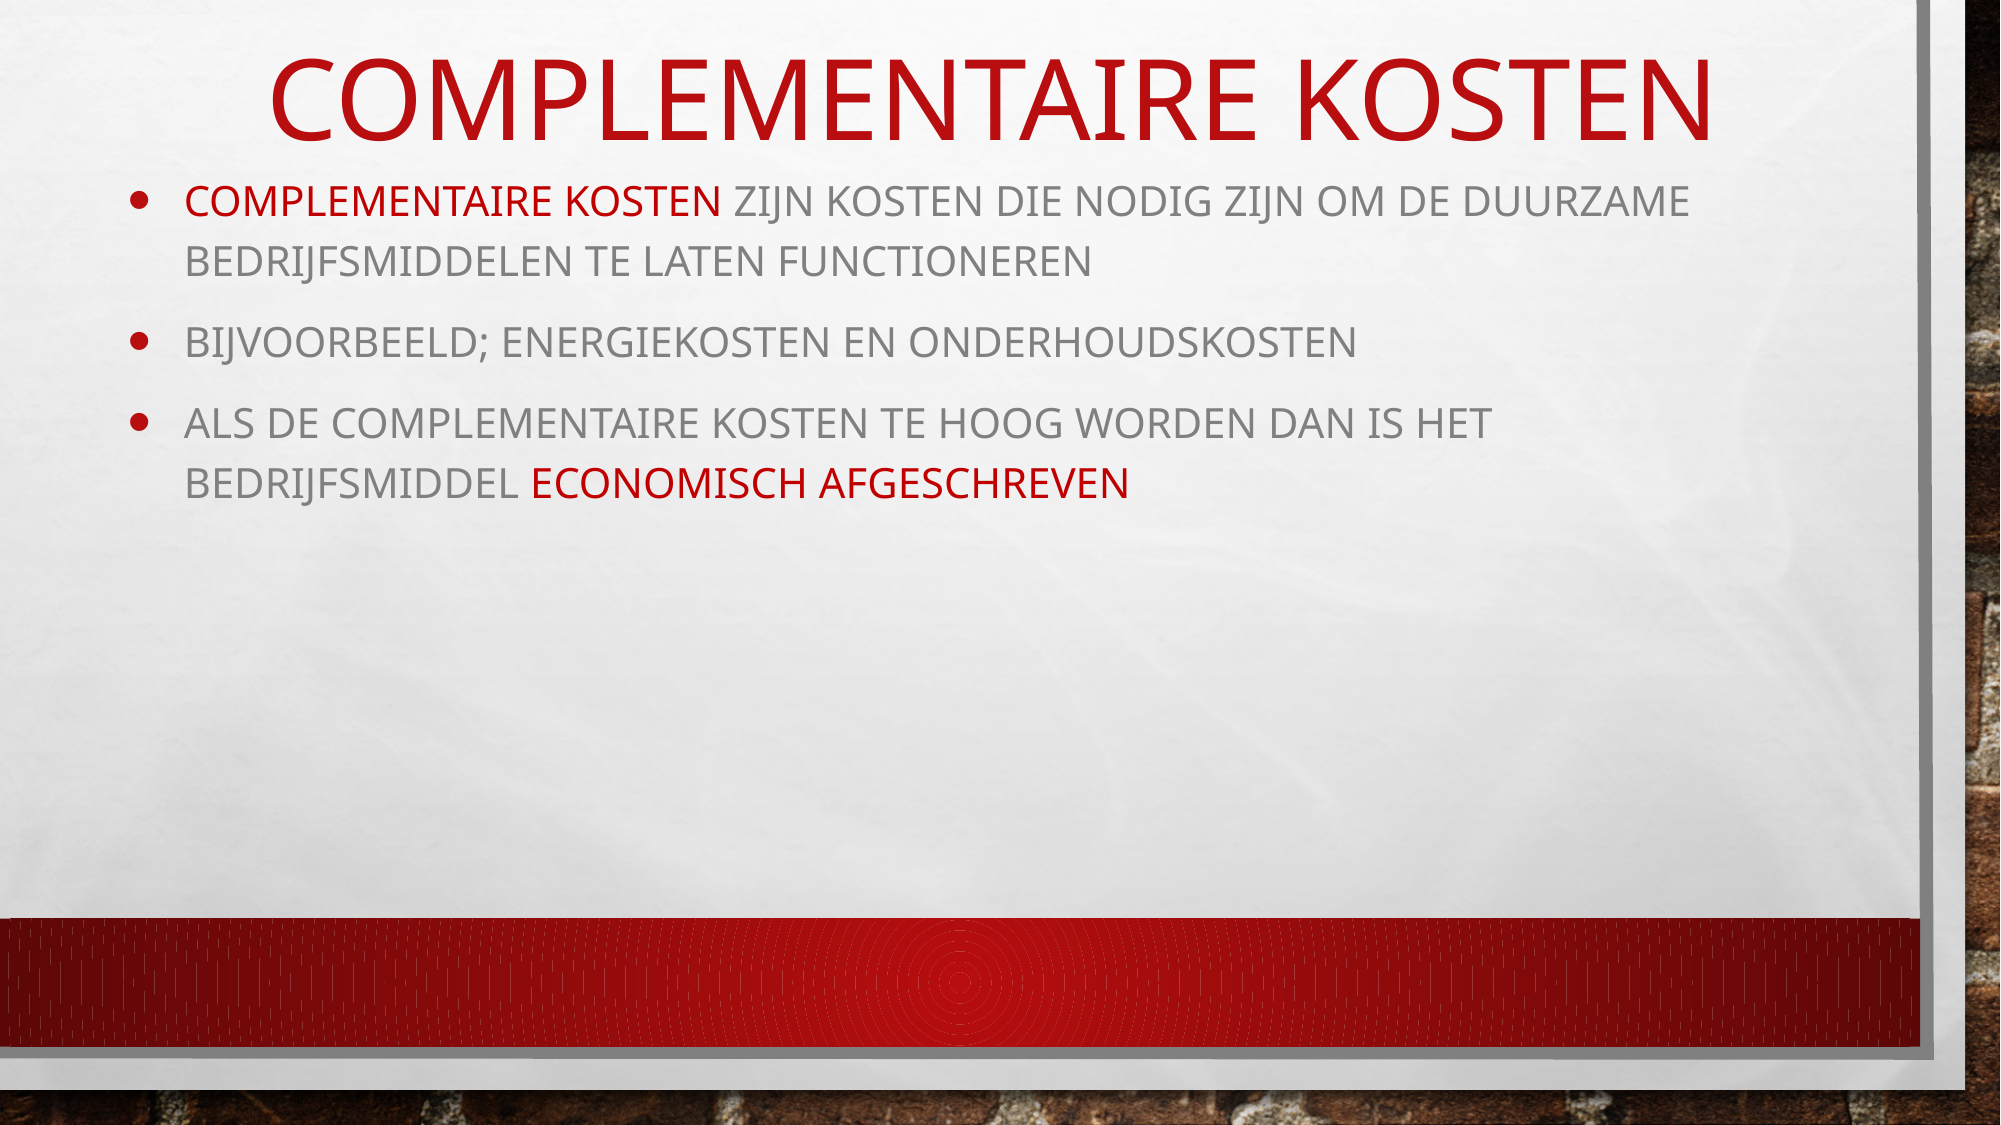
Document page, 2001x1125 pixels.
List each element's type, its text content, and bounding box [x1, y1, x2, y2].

picture [0, 0, 2000, 1125]
list Complementaire kosten zijn kosten die nodig zijn om de duurzame bedrijfsmiddelen te laten functioneren Bijvoorbeeld; energiekosten en onderhoudskosten Als de complementaire kosten te hoog worden dan is het bedrijfsmiddel economisch afgeschreven [112, 157, 1818, 883]
title Complementaire kosten [167, 0, 1818, 157]
